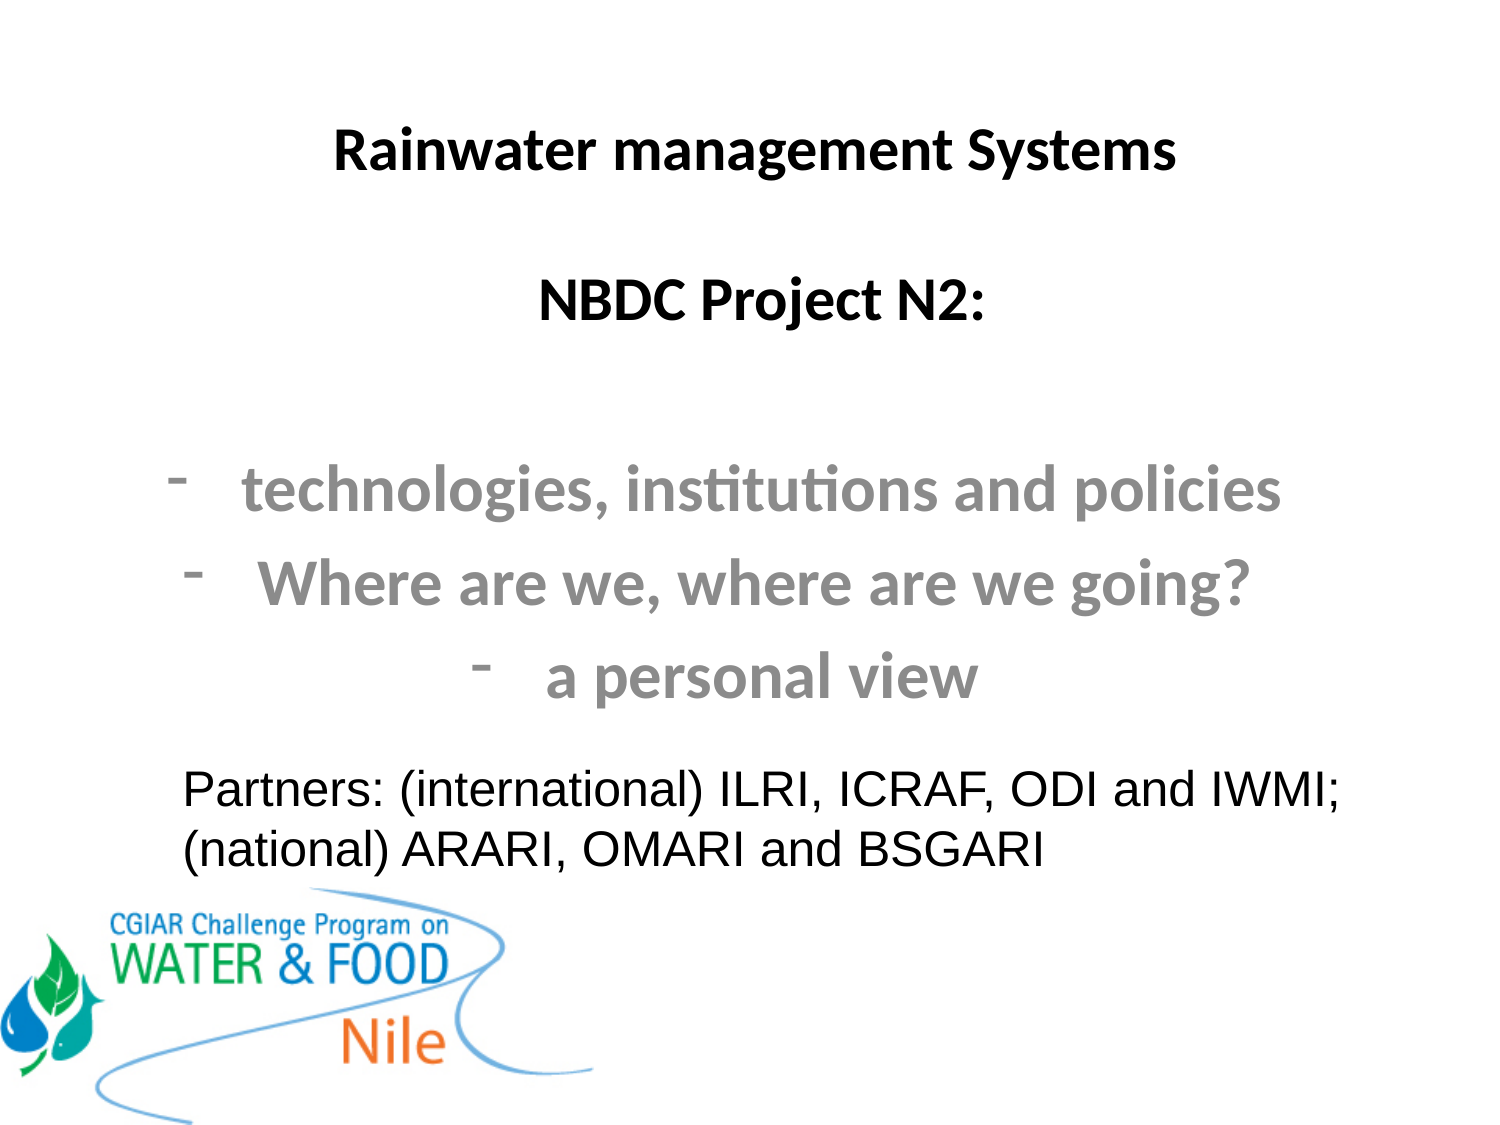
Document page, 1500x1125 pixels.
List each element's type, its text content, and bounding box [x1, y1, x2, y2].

picture [0, 887, 594, 1125]
title Rainwater management Systems NBDC Project N2: [124, 99, 1401, 342]
subtitle technologies, institutions and policies Where are we, where are we going? a personal view [99, 437, 1351, 788]
text_box Partners: (international) ILRI, ICRAF, ODI and IWMI; (national) ARARI, OMARI and BSGARI [167, 748, 1372, 884]
